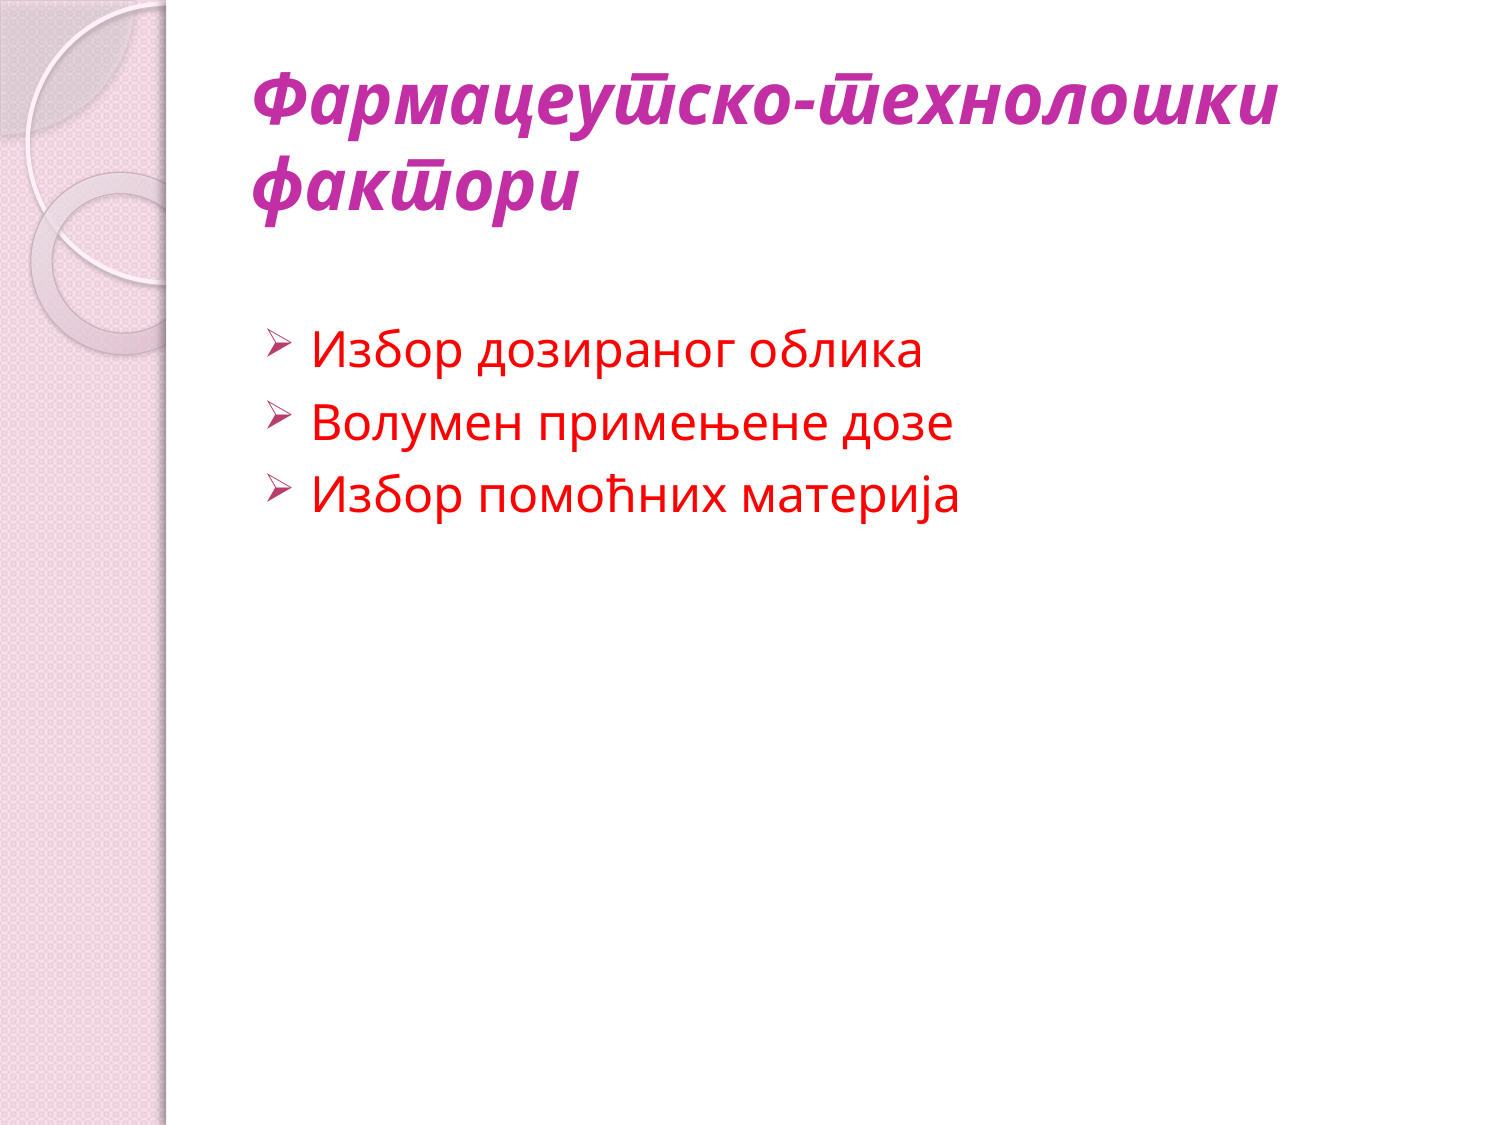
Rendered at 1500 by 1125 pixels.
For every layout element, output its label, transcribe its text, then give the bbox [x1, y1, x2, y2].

title Фармацеутско-технолошки фактори [235, 45, 1466, 233]
list Избор дозираног облика Волумен примењене дозе Избор помоћних материја [235, 237, 1466, 1025]
